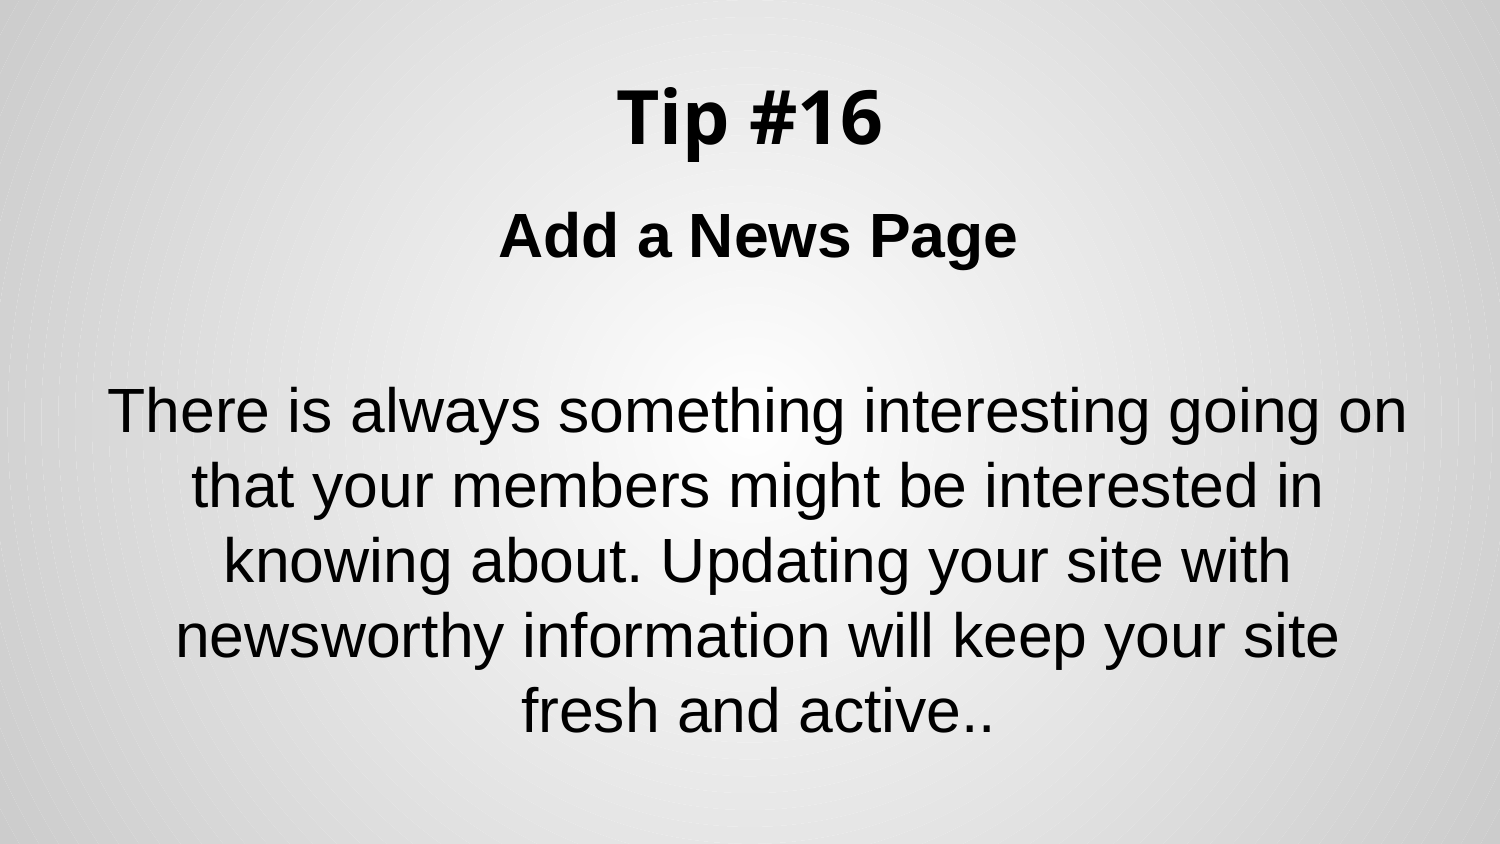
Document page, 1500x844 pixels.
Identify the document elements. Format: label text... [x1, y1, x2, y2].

title Tip #16 [75, 33, 1425, 175]
list Add a News Page There is always something interesting going on that your members might be interested in knowing about. Updating your site with newsworthy information will keep your site fresh and active.. [83, 92, 1434, 769]
